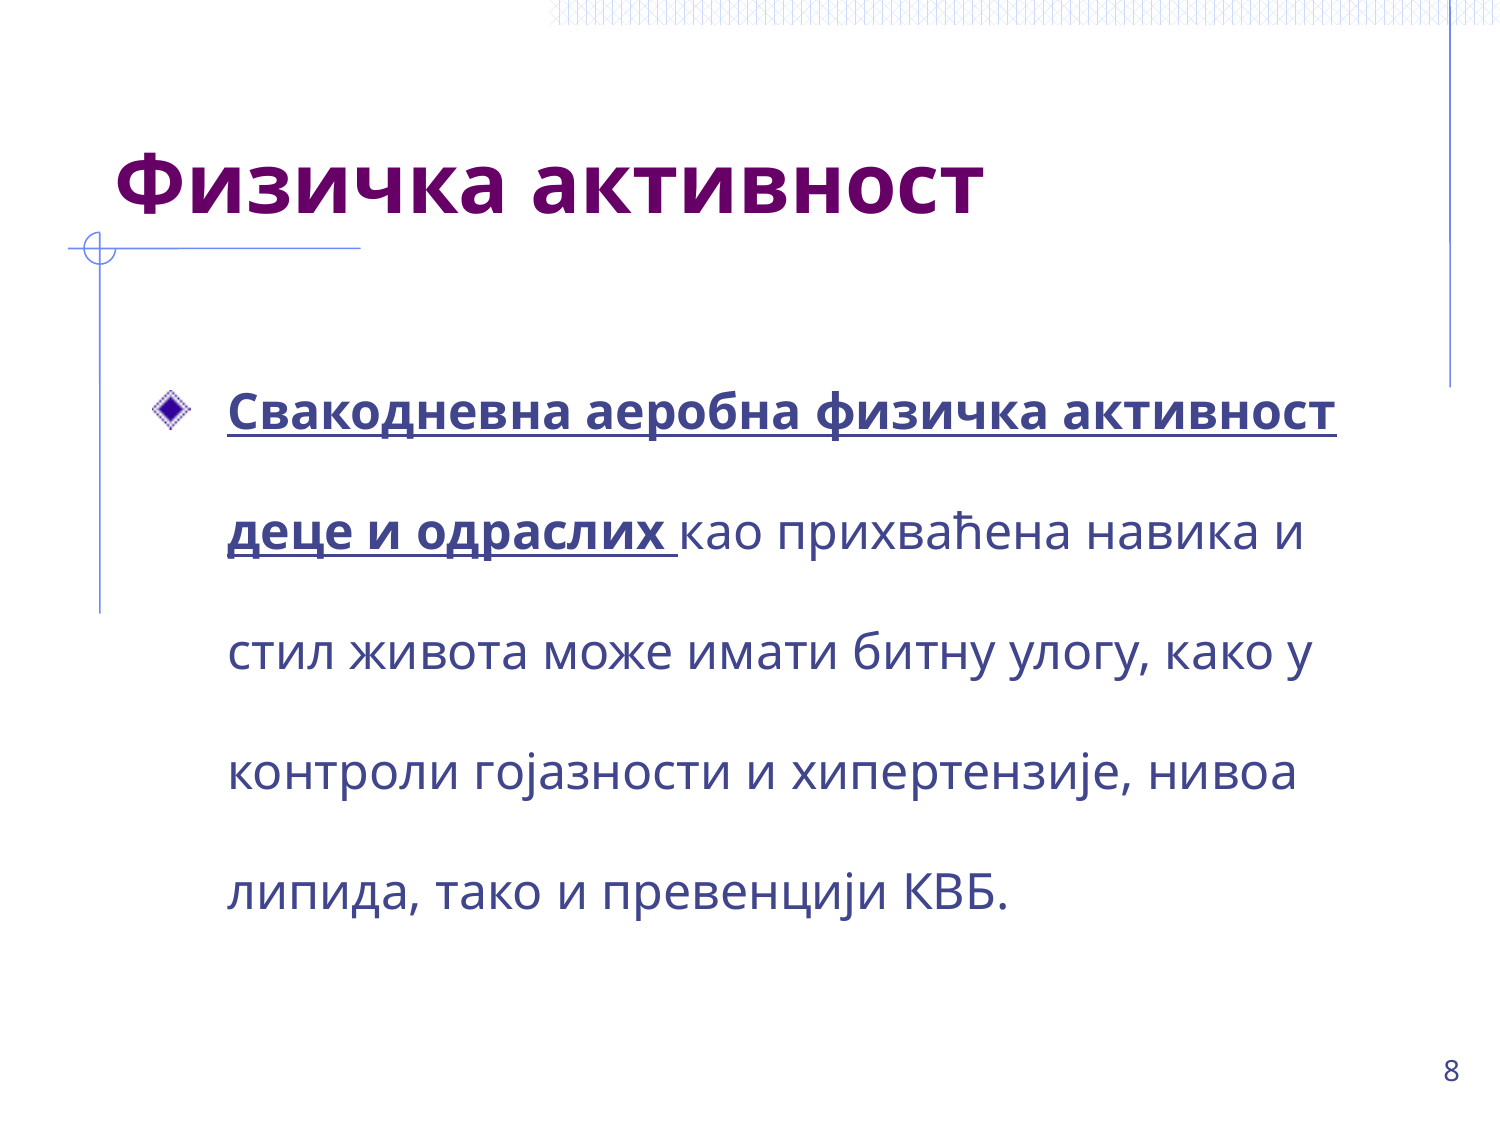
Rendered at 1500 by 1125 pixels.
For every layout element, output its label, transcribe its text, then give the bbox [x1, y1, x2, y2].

title Физичка активност [99, 49, 1376, 238]
list Свакодневна аеробна физичка активност деце и одраслих као прихваћена навика и стил живота може имати битну улогу, како у контроли гојазности и хипертензије, нивоа липида, тако и превенцији КВБ. [137, 312, 1413, 988]
slide_number 8 [1162, 1025, 1475, 1100]
picture [152, 390, 191, 430]
